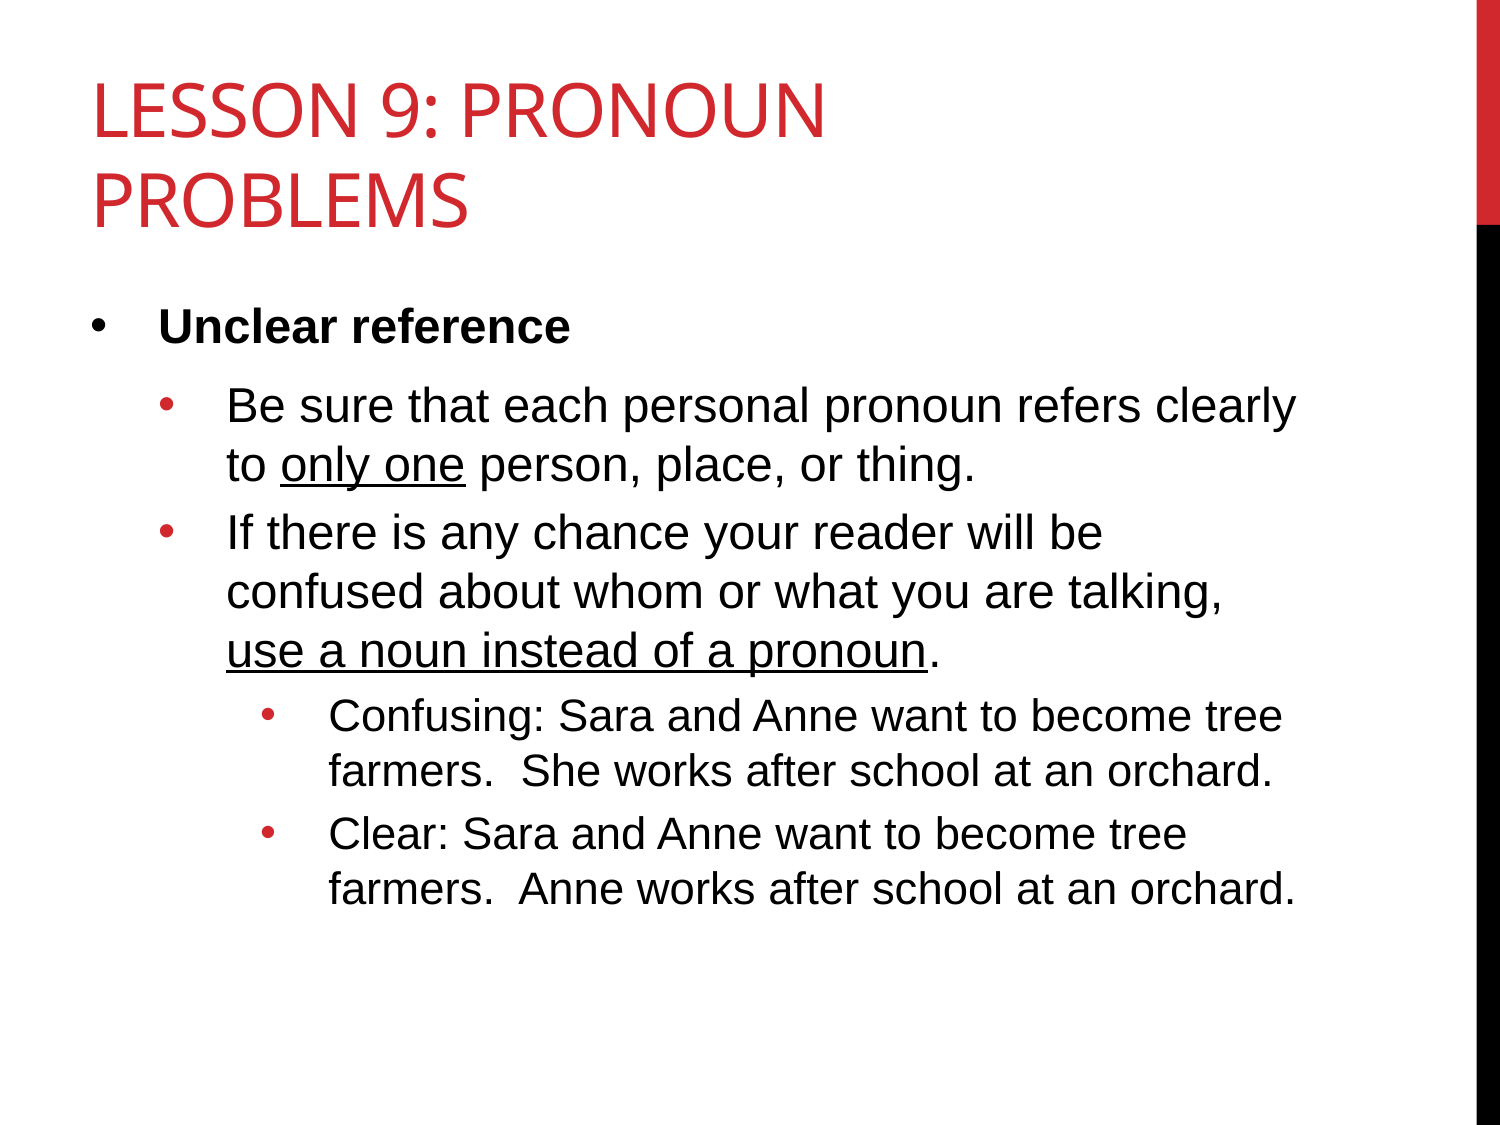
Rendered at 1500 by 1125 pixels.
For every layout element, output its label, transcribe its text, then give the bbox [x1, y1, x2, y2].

list Unclear reference Be sure that each personal pronoun refers clearly to only one person, place, or thing. If there is any chance your reader will be confused about whom or what you are talking, use a noun instead of a pronoun. Confusing: Sara and Anne want to become tree farmers. She works after school at an orchard. Clear: Sara and Anne want to become tree farmers. Anne works after school at an orchard. [75, 287, 1325, 1005]
title Lesson 9: Pronoun Problems [75, 25, 1025, 250]
